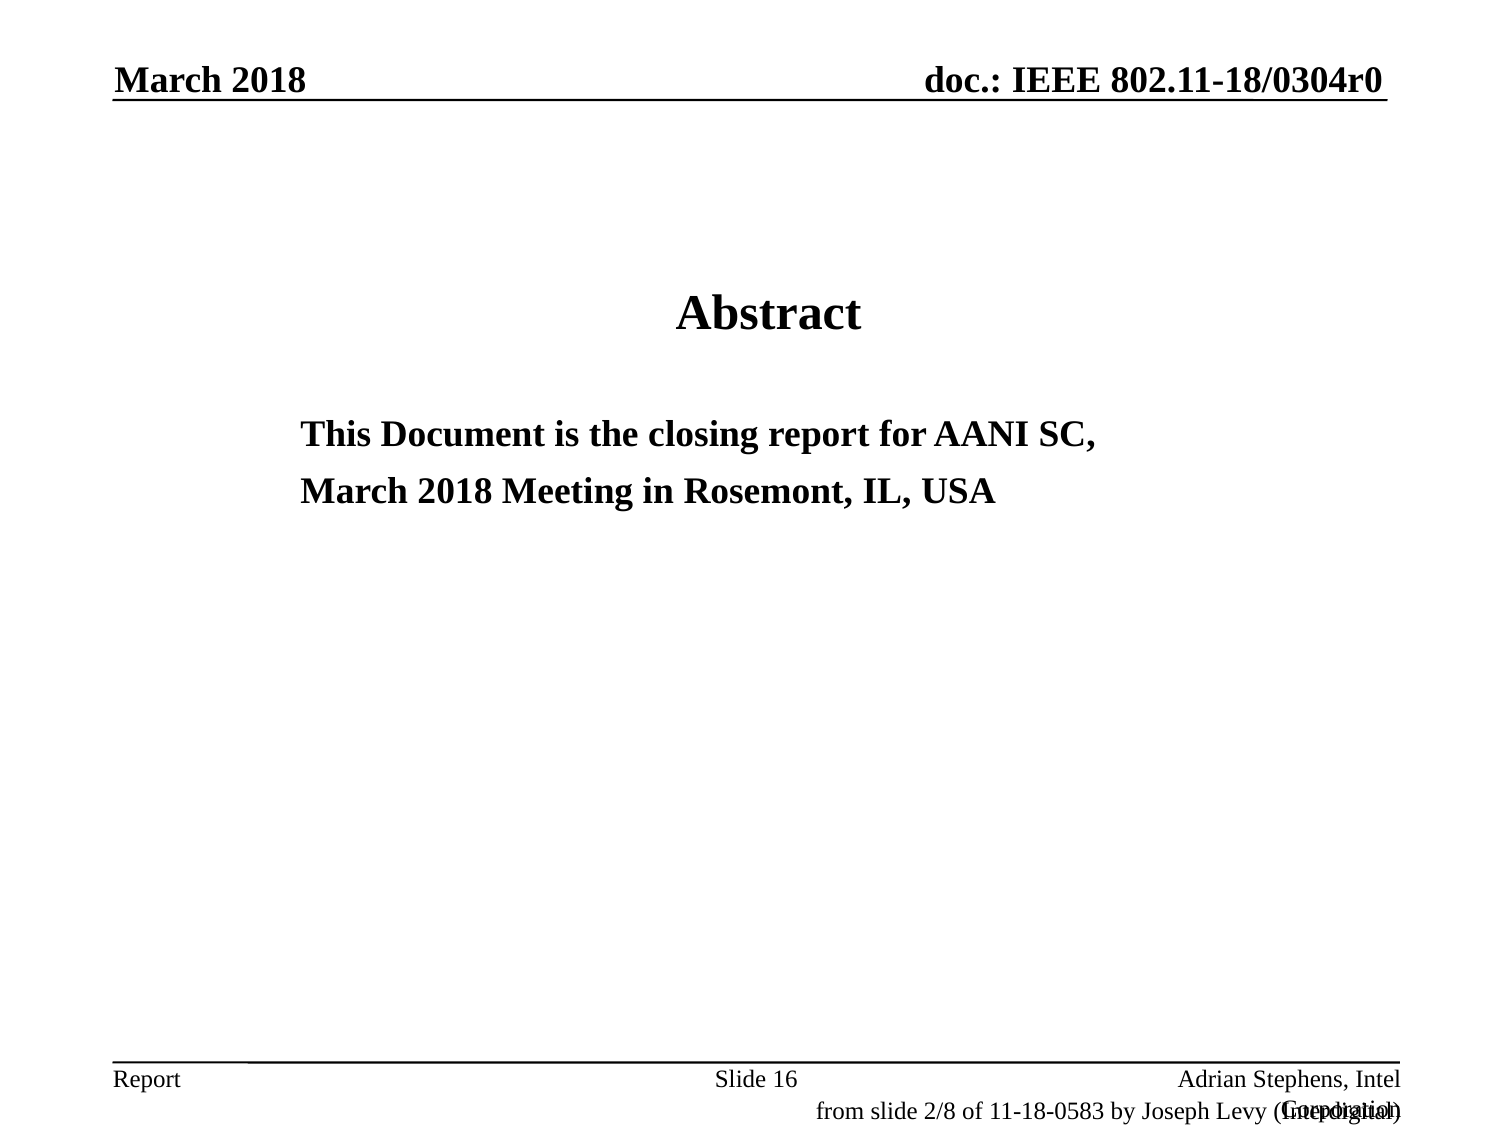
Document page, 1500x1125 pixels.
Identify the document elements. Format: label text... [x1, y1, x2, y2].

text_box Abstract [272, 229, 1229, 361]
text_box Abstract [290, 243, 1247, 375]
text_box This Document is the closing report for AANI SC, November 2016 Meeting in San Antonio, TX [271, 389, 1228, 896]
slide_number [114, 54, 374, 101]
text_box from slide 2/8 of 11-18-0583 by Joseph Levy (Interdigital) [343, 1087, 1417, 1125]
slide_number Slide 16 [711, 1061, 801, 1093]
footer Adrian Stephens, Intel Corporation [1138, 1061, 1402, 1087]
text_box This Document is the closing report for AANI SC, March 2018 Meeting in Rosemont, IL, USA [289, 403, 1246, 910]
